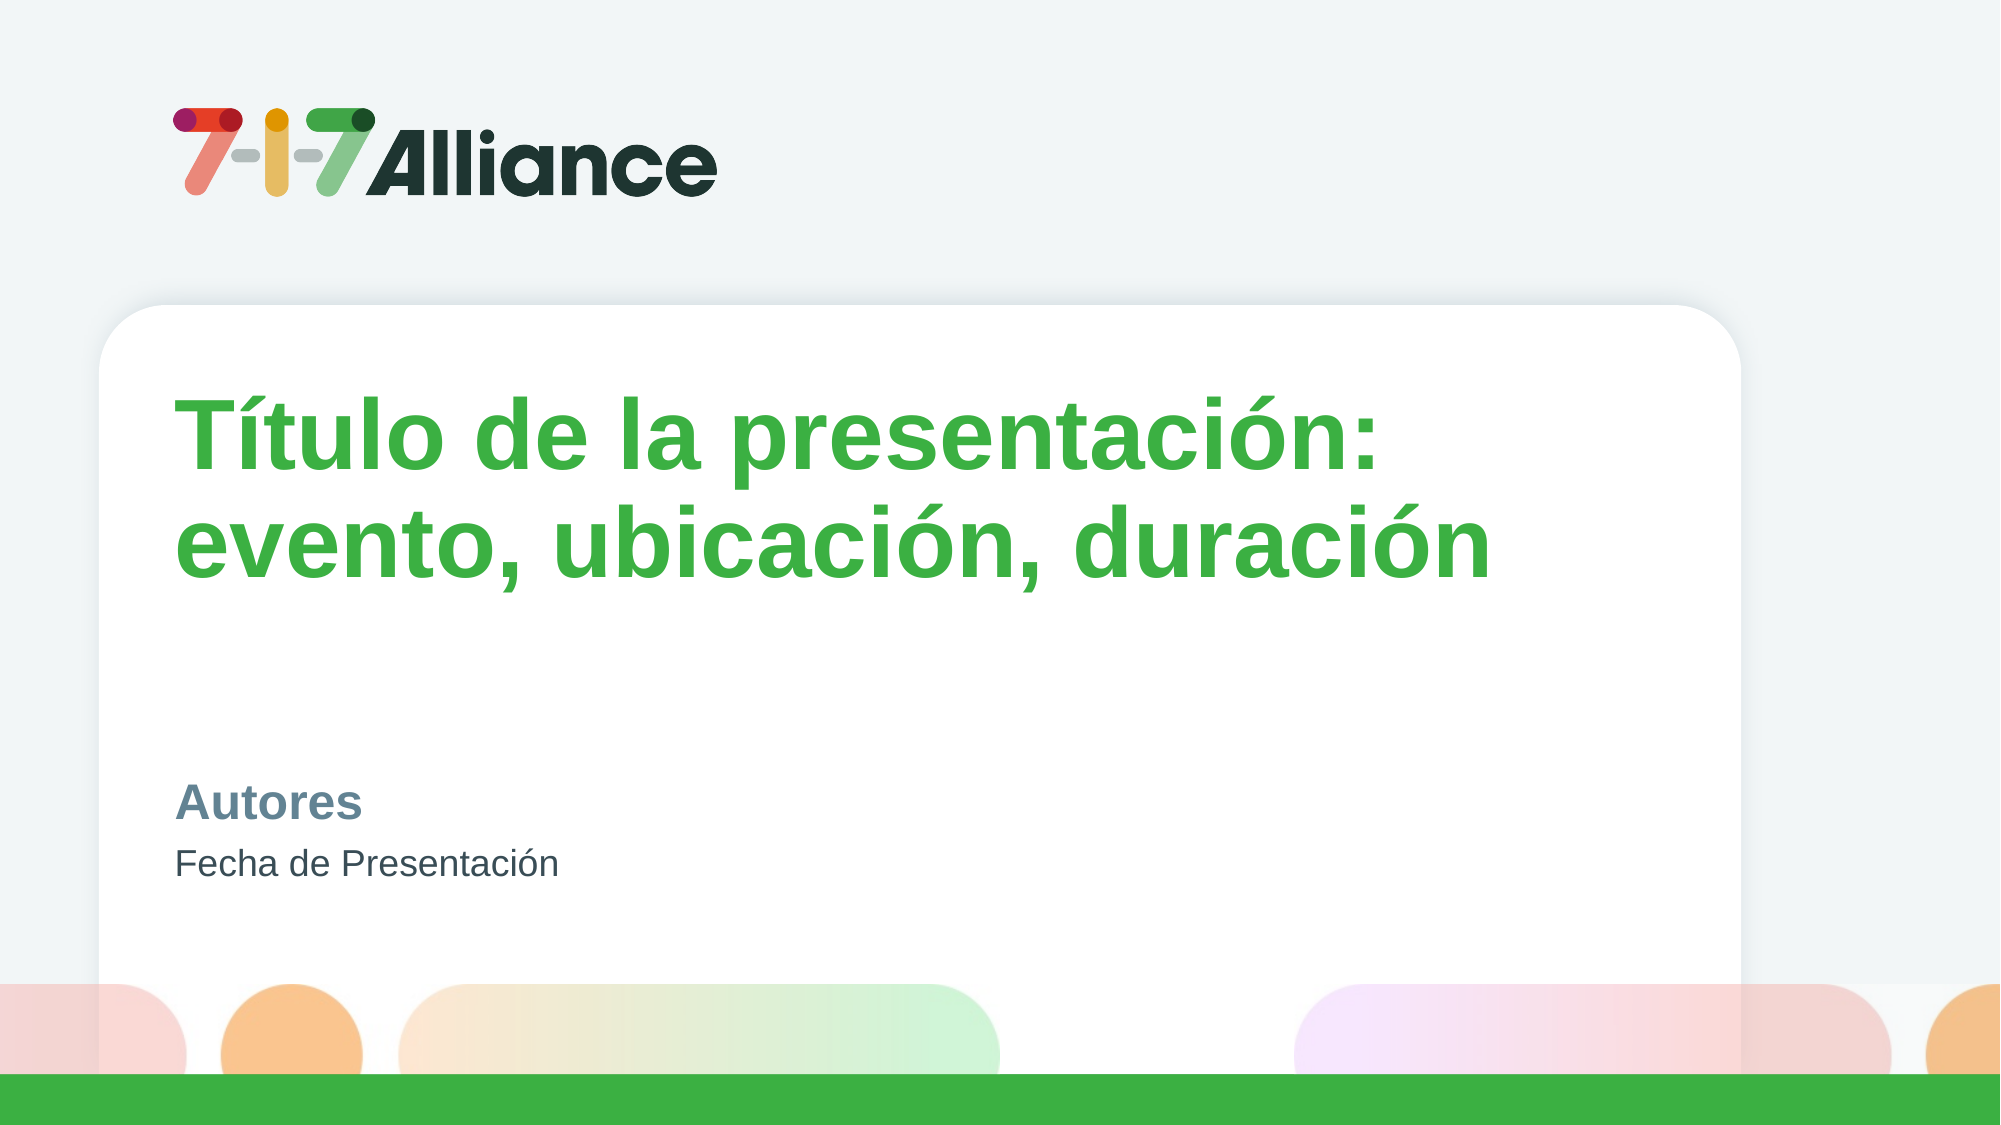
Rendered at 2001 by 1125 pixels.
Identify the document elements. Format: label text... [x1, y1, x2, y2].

list Título de la presentación: evento, ubicación, duración [174, 383, 1679, 693]
picture [173, 108, 717, 197]
list Autores [174, 741, 1660, 831]
list Fecha de Presentación [174, 844, 1675, 937]
